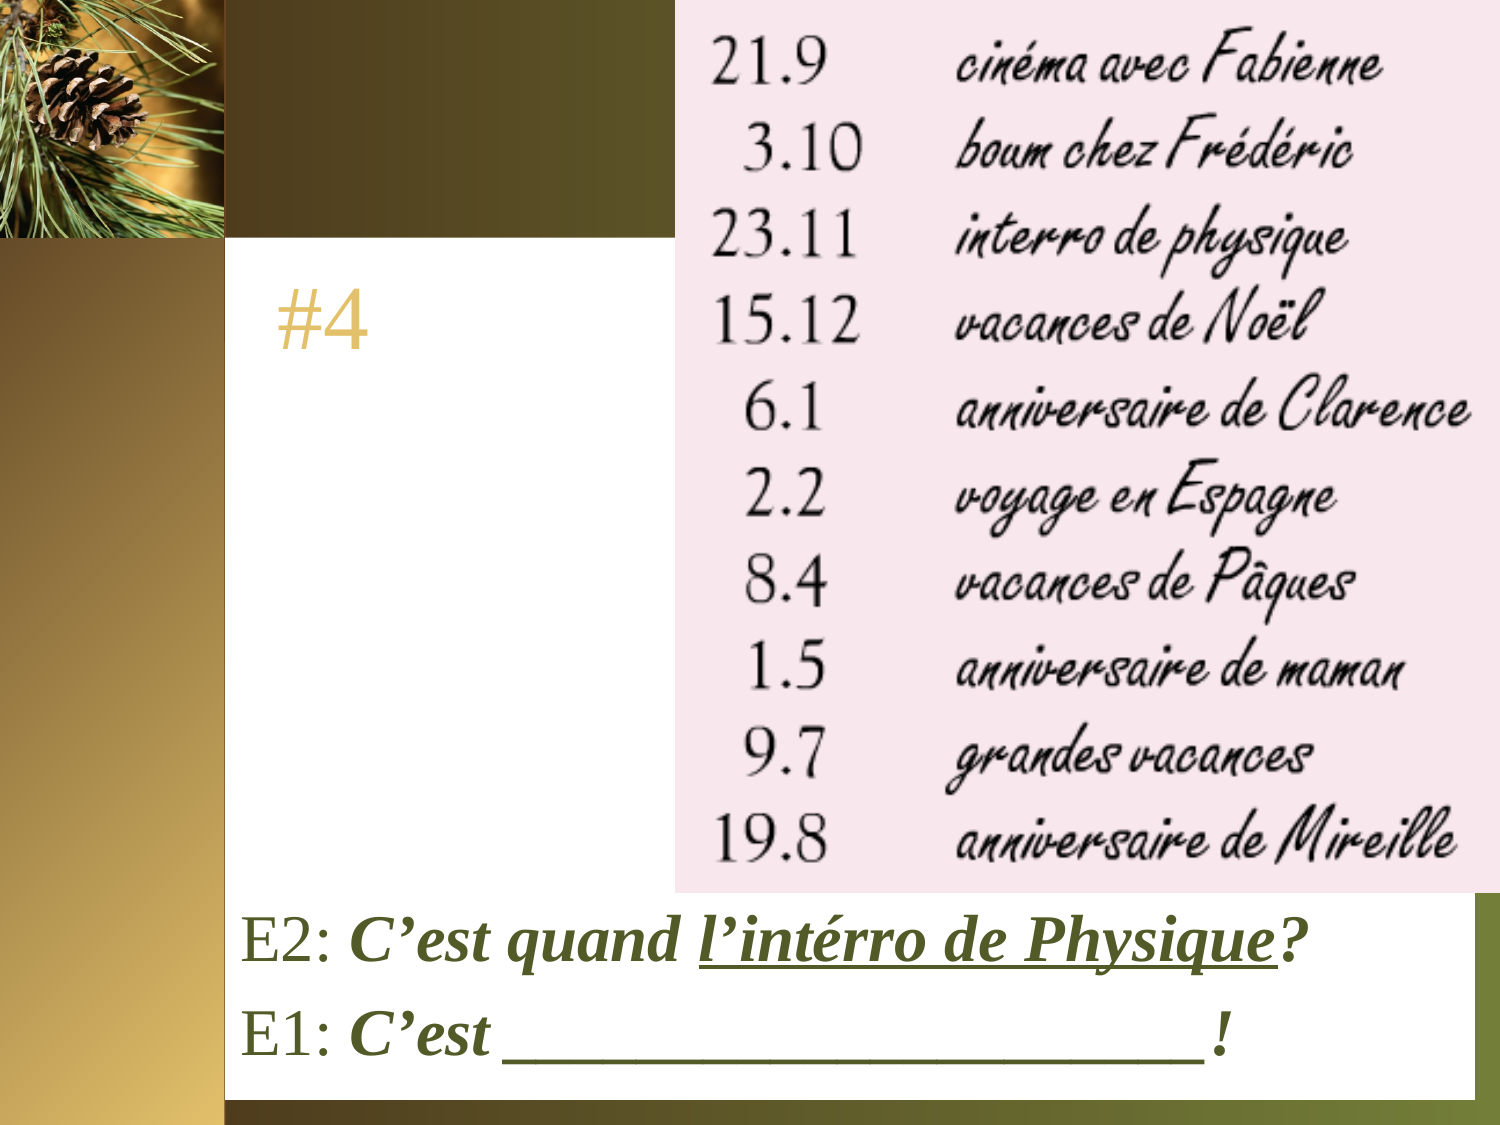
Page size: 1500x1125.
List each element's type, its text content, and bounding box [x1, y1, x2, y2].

list E2: C’est quand l’intérro de Physique? E1: C’est _____________________! [224, 887, 1500, 1088]
picture [674, 0, 1500, 893]
picture [0, 0, 224, 238]
title #4 [262, 249, 669, 463]
